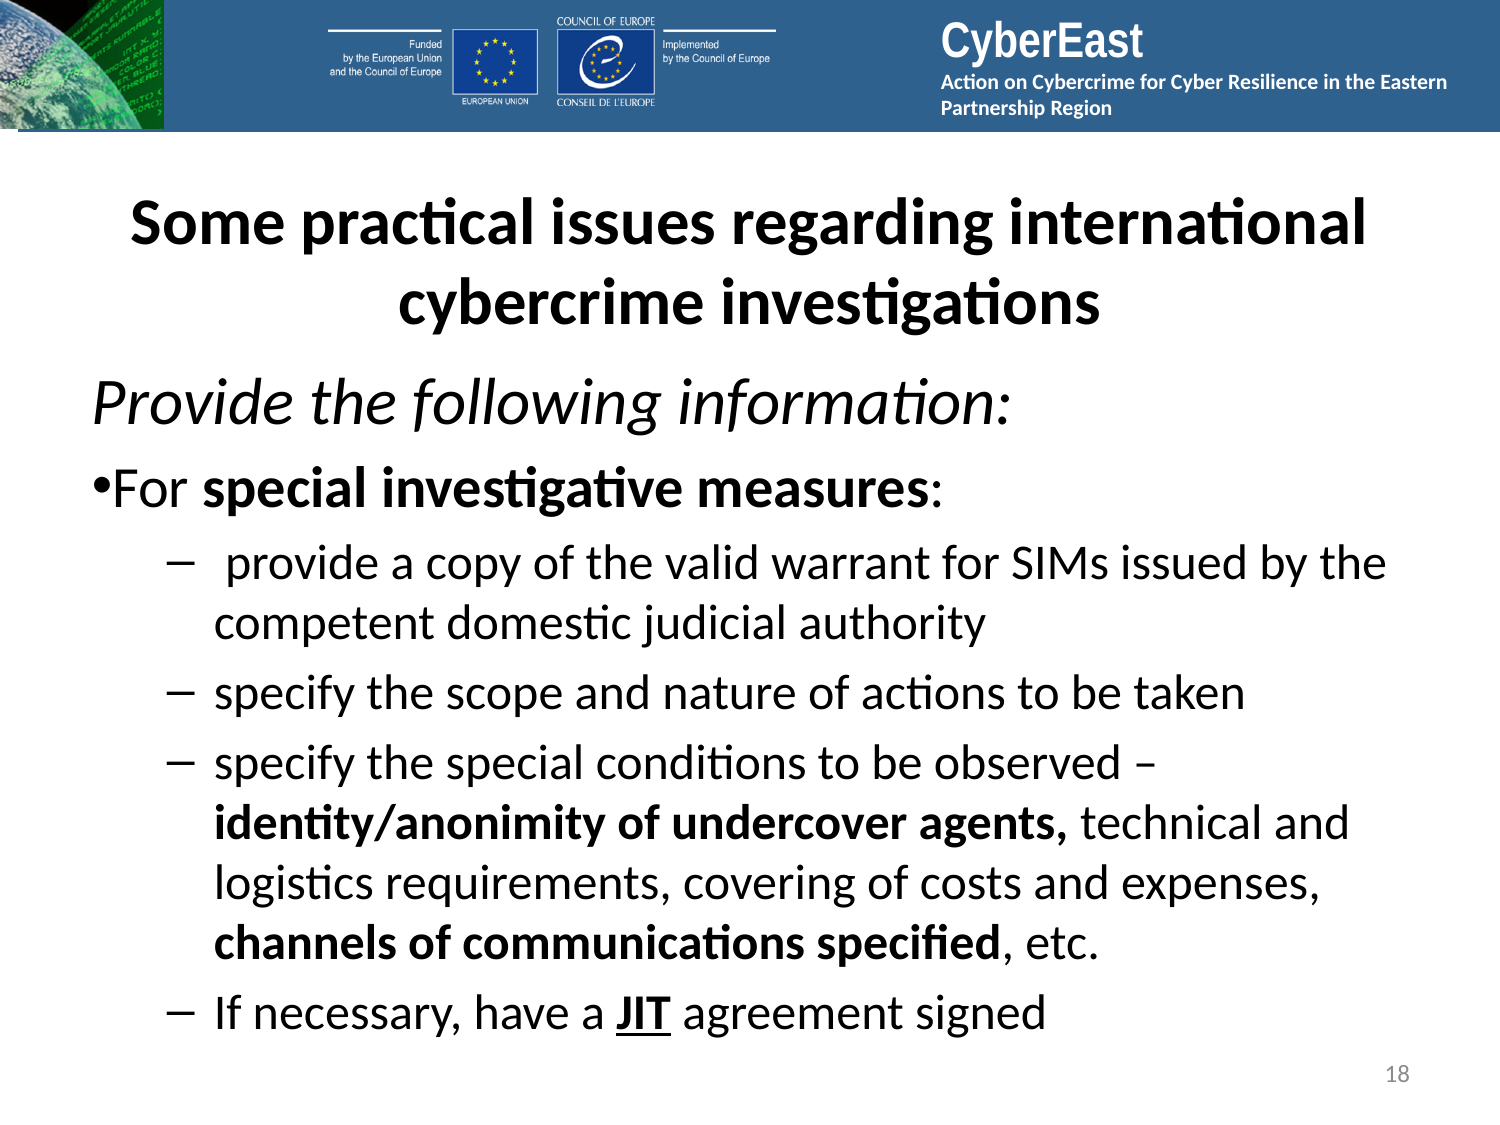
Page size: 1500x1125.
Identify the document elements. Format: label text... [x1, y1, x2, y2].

slide_number 18 [1074, 1042, 1425, 1103]
title Some practical issues regarding international cybercrime investigations [75, 164, 1425, 352]
list Provide the following information: For special investigative measures: provide a copy of the valid warrant for SIMs issued by the competent domestic judicial authority specify the scope and nature of actions to be taken specify the special conditions to be observed – identity/anonimity of undercover agents, technical and logistics requirements, covering of costs and expenses, channels of communications specified, etc. If necessary, have a JIT agreement signed [76, 350, 1427, 1094]
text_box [0, 0, 1500, 132]
